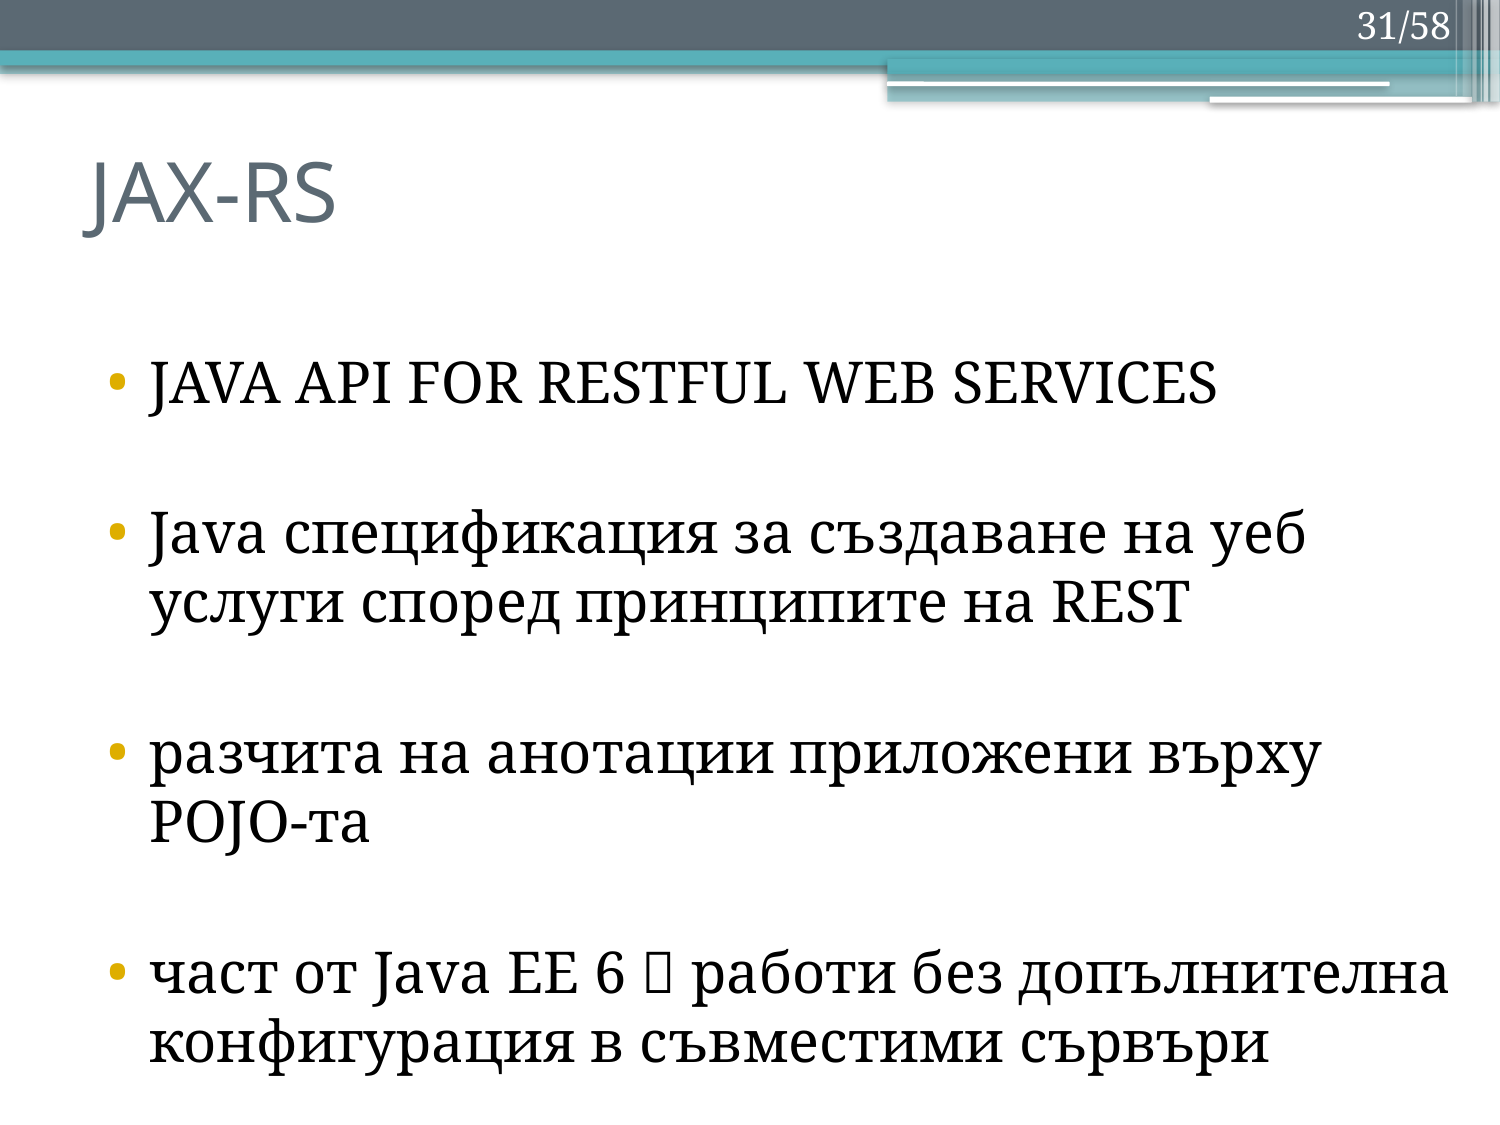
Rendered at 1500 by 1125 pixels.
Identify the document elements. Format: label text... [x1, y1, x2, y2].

title JAX-RS [75, 101, 1425, 277]
slide_number 31/58 [1305, 0, 1466, 61]
list Java API for RESTful Web Services Java спецификация за създаване на уеб услуги според принципите на REST разчита на анотации приложени върху POJO-та част от Java EE 6  работи без допълнителна конфигурация в съвместими сървъри [75, 338, 1500, 1083]
